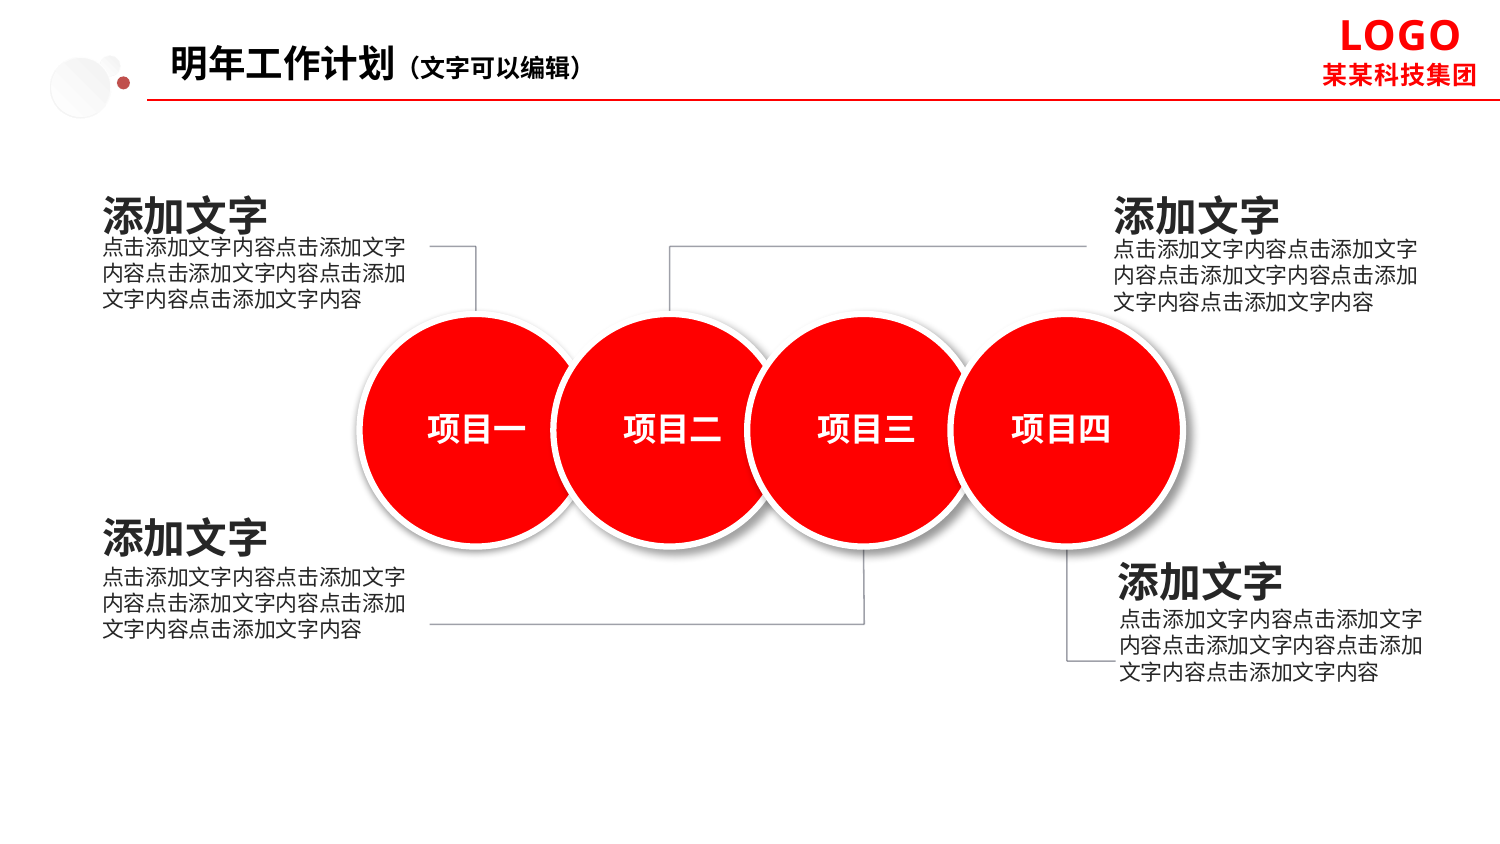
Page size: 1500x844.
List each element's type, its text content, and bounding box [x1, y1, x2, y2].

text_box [359, 313, 552, 547]
text_box 明年工作计划（文字可以编辑） [159, 34, 736, 91]
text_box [86, 161, 430, 368]
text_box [86, 483, 430, 712]
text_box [1102, 527, 1448, 755]
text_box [950, 313, 1184, 547]
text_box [553, 313, 745, 547]
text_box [1098, 161, 1442, 385]
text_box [746, 313, 949, 547]
